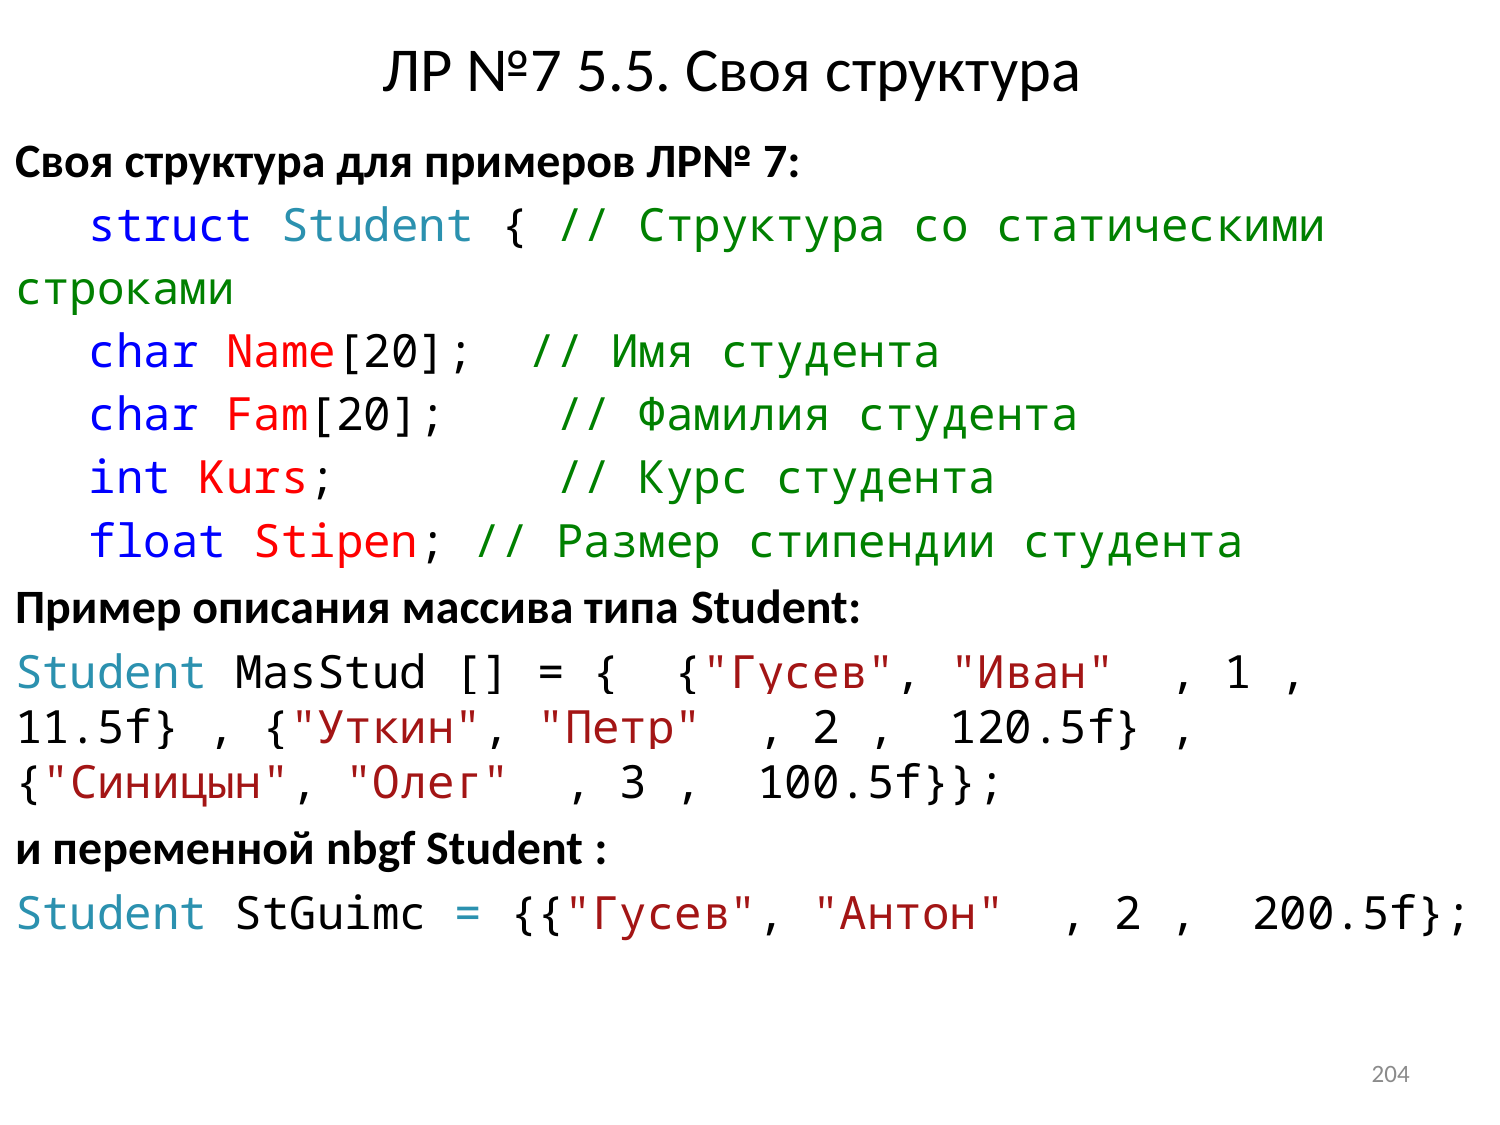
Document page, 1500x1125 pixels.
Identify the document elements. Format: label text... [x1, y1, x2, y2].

title ЛР №7 5.5. Своя структура [147, 19, 1317, 113]
slide_number 204 [1074, 1042, 1425, 1103]
text_box Своя структура для примеров ЛР№ 7: struct Student { // Структура со статическими строками char Name[20]; // Имя студента char Fam[20]; // Фамилия студента int Kurs; // Курс студента float Stipen; // Размер стипендии студента Пример описания массива типа Student: Student MasStud [] = { {"Гусев", "Иван" , 1 , 11.5f} , {"Уткин", "Петр" , 2 , 120.5f} , {"Синицын", "Олег" , 3 , 100.5f}}; и переменной nbgf Student : Student StGuimc = {{"Гусев", "Антон" , 2 , 200.5f}; [0, 113, 1500, 1035]
